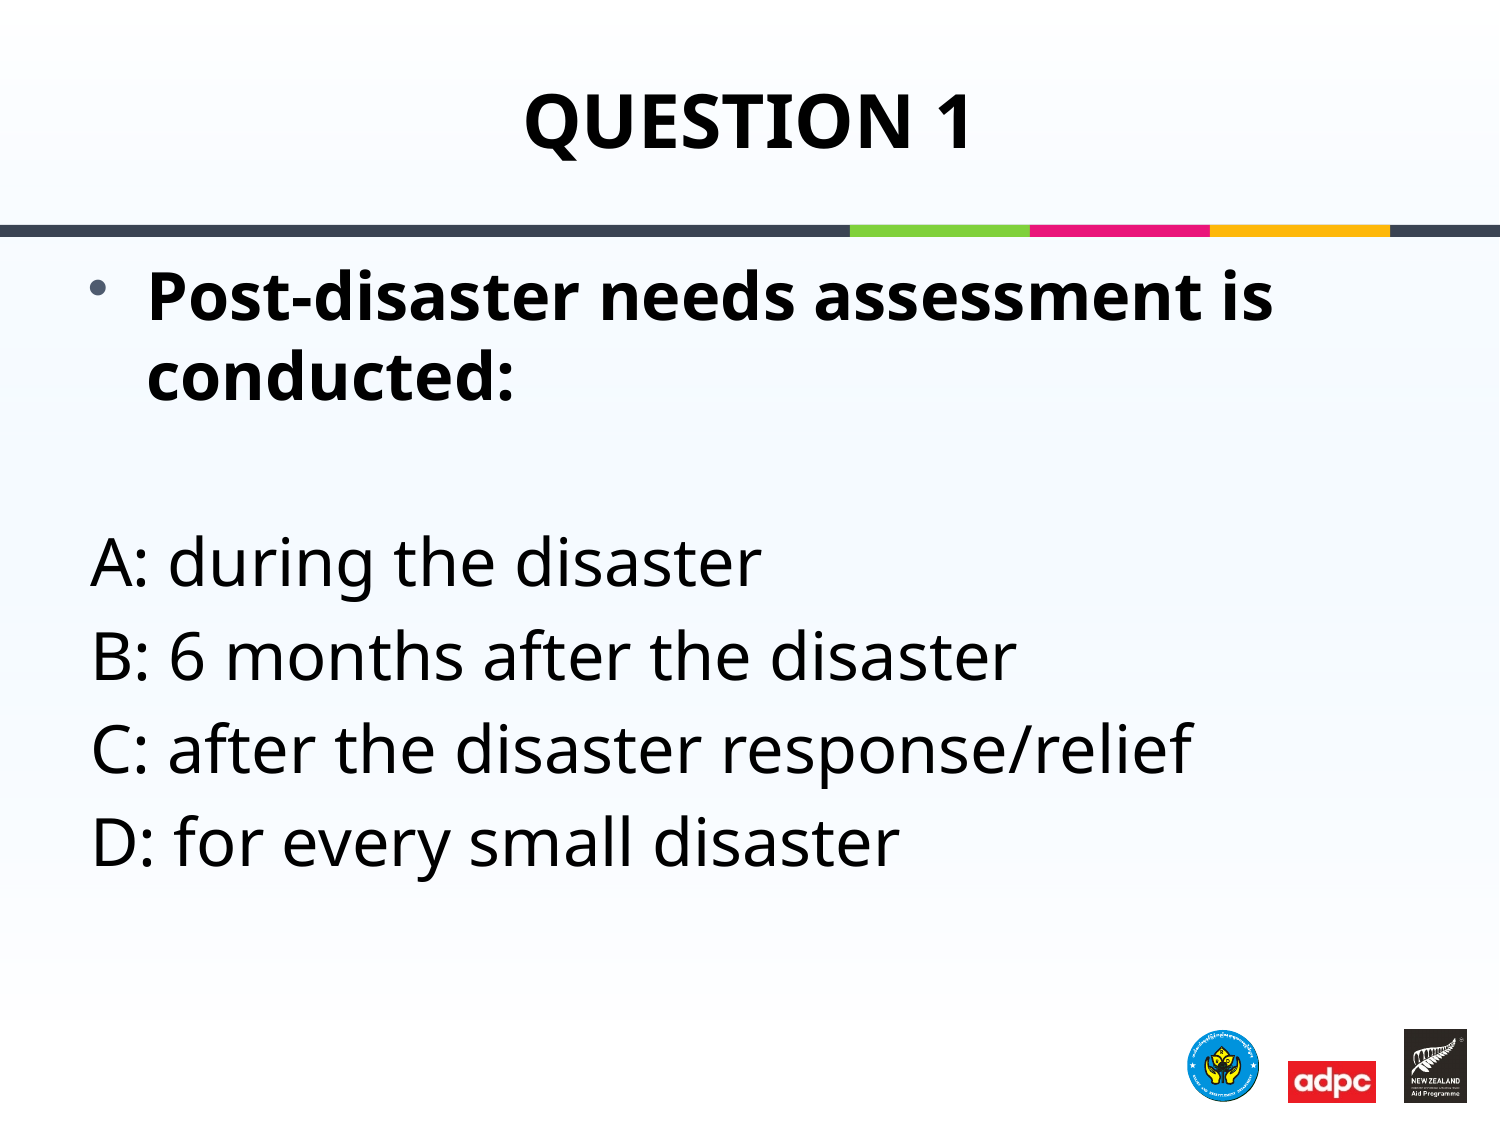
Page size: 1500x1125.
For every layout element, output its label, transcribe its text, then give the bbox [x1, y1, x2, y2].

title QUESTION 1 [75, 24, 1425, 213]
list Post-disaster needs assessment is conducted: A: during the disaster B: 6 months after the disaster C: after the disaster response/relief D: for every small disaster [75, 246, 1425, 1005]
picture [1288, 1061, 1376, 1103]
picture [1404, 1029, 1467, 1103]
